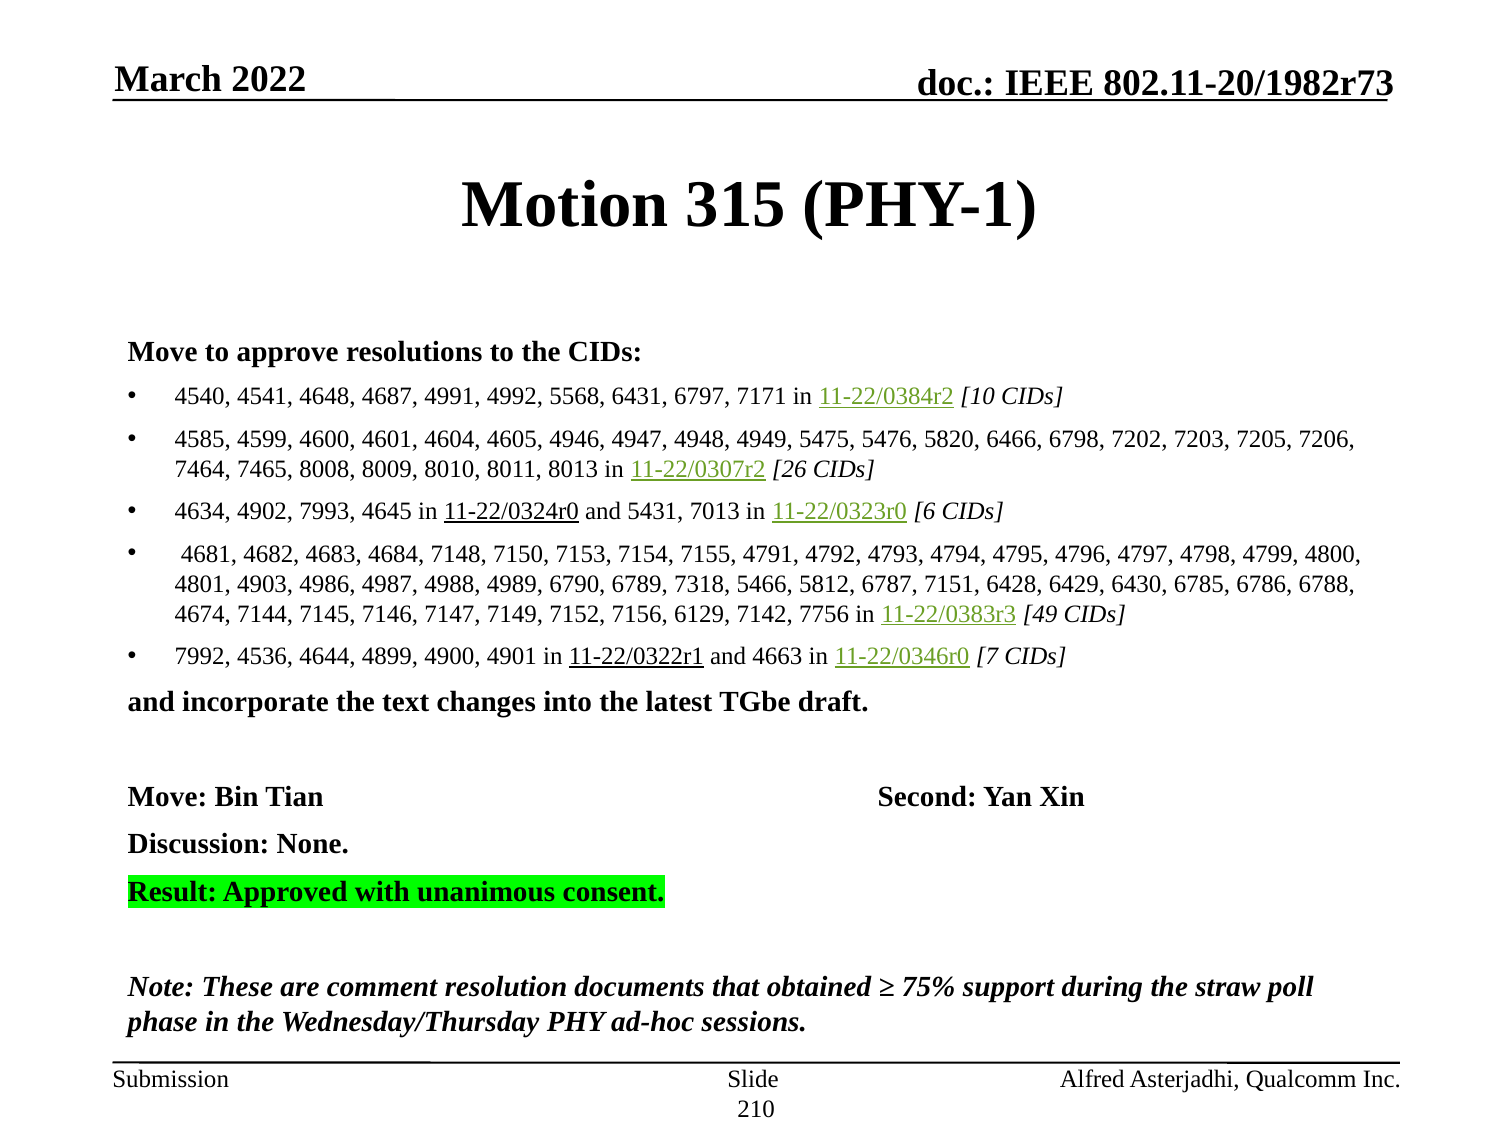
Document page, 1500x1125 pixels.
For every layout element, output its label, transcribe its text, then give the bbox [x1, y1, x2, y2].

slide_number Slide 210 [712, 1061, 800, 1123]
footer Alfred Asterjadhi, Qualcomm Inc. [878, 1061, 1402, 1093]
title Motion 315 (PHY-1) [112, 112, 1388, 288]
list Move to approve resolutions to the CIDs: 4540, 4541, 4648, 4687, 4991, 4992, 5568, 6431, 6797, 7171 in 11-22/0384r2 [10 CIDs] 4585, 4599, 4600, 4601, 4604, 4605, 4946, 4947, 4948, 4949, 5475, 5476, 5820, 6466, 6798, 7202, 7203, 7205, 7206, 7464, 7465, 8008, 8009, 8010, 8011, 8013 in 11-22/0307r2 [26 CIDs] 4634, 4902, 7993, 4645 in 11-22/0324r0 and 5431, 7013 in 11-22/0323r0 [6 CIDs] 4681, 4682, 4683, 4684, 7148, 7150, 7153, 7154, 7155, 4791, 4792, 4793, 4794, 4795, 4796, 4797, 4798, 4799, 4800, 4801, 4903, 4986, 4987, 4988, 4989, 6790, 6789, 7318, 5466, 5812, 6787, 7151, 6428, 6429, 6430, 6785, 6786, 6788, 4674, 7144, 7145, 7146, 7147, 7149, 7152, 7156, 6129, 7142, 7756 in 11-22/0383r3 [49 CIDs] 7992, 4536, 4644, 4899, 4900, 4901 in 11-22/0322r1 and 4663 in 11-22/0346r0 [7 CIDs] and incorporate the text changes into the latest TGbe draft. Move: Bin Tian Second: Yan Xin Discussion: None. Result: Approved with unanimous consent. Note: These are comment resolution documents that obtained ≥ 75% support during the straw poll phase in the Wednesday/Thursday PHY ad-hoc sessions. [112, 324, 1388, 1063]
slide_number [114, 54, 423, 100]
